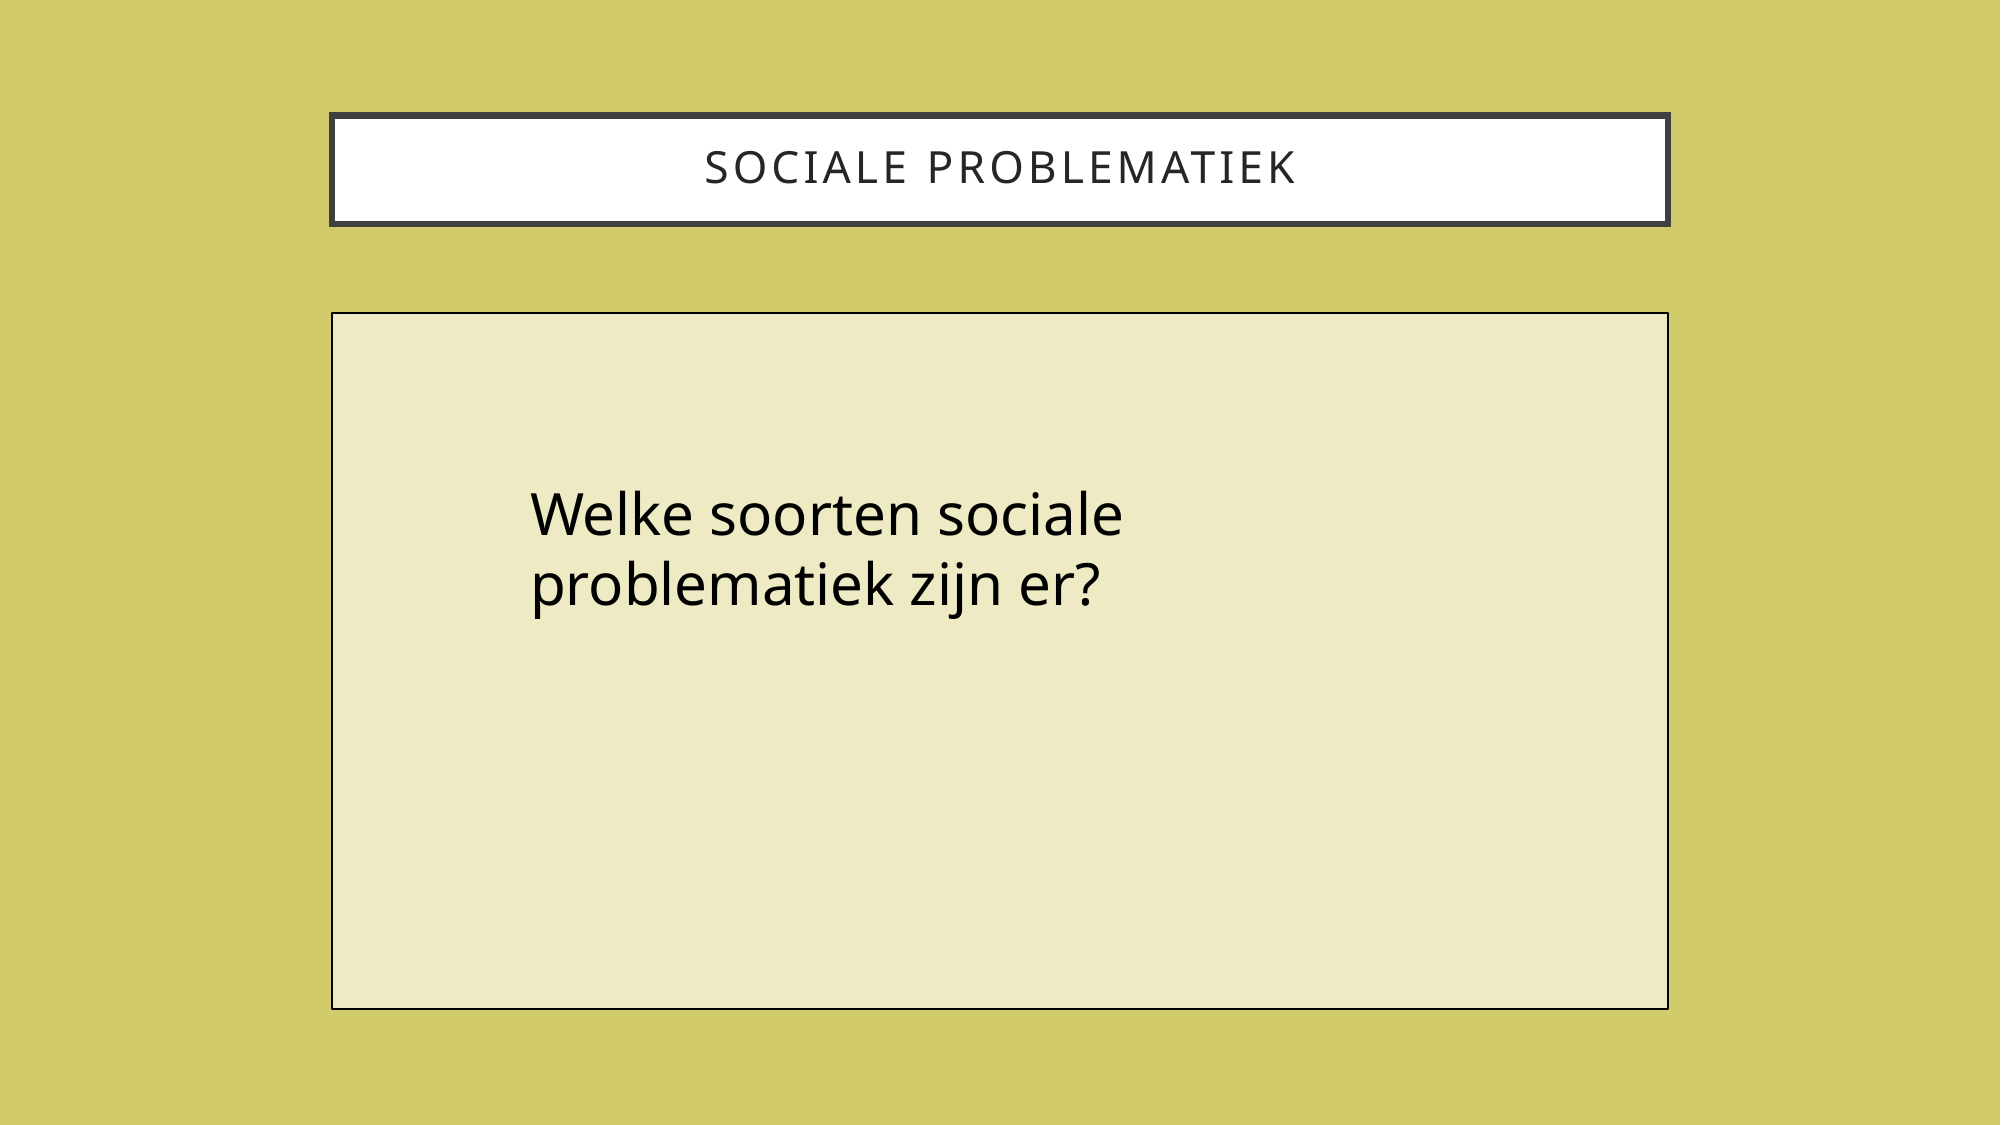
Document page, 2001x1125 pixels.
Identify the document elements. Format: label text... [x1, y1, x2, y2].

text_box Welke soorten sociale problematiek zijn er? [515, 469, 1474, 625]
text_box [331, 312, 1669, 1010]
title Sociale problematiek [329, 112, 1671, 227]
